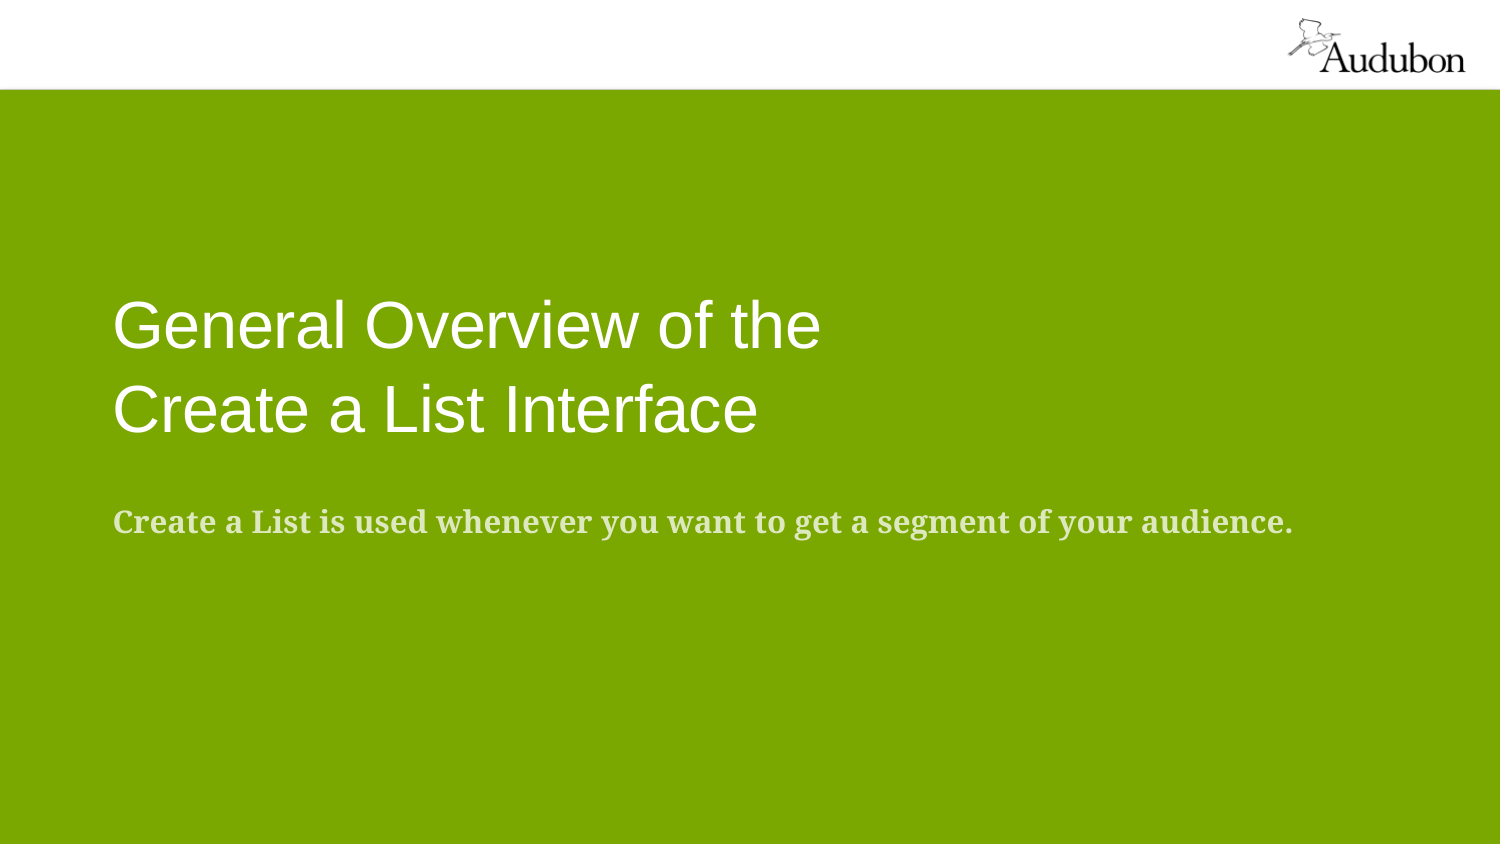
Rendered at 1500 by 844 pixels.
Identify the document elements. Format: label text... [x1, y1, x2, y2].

picture [1287, 18, 1466, 73]
title General Overview of the Create a List Interface [112, 300, 1388, 488]
list Create a List is used whenever you want to get a segment of your audience. [112, 502, 1388, 564]
